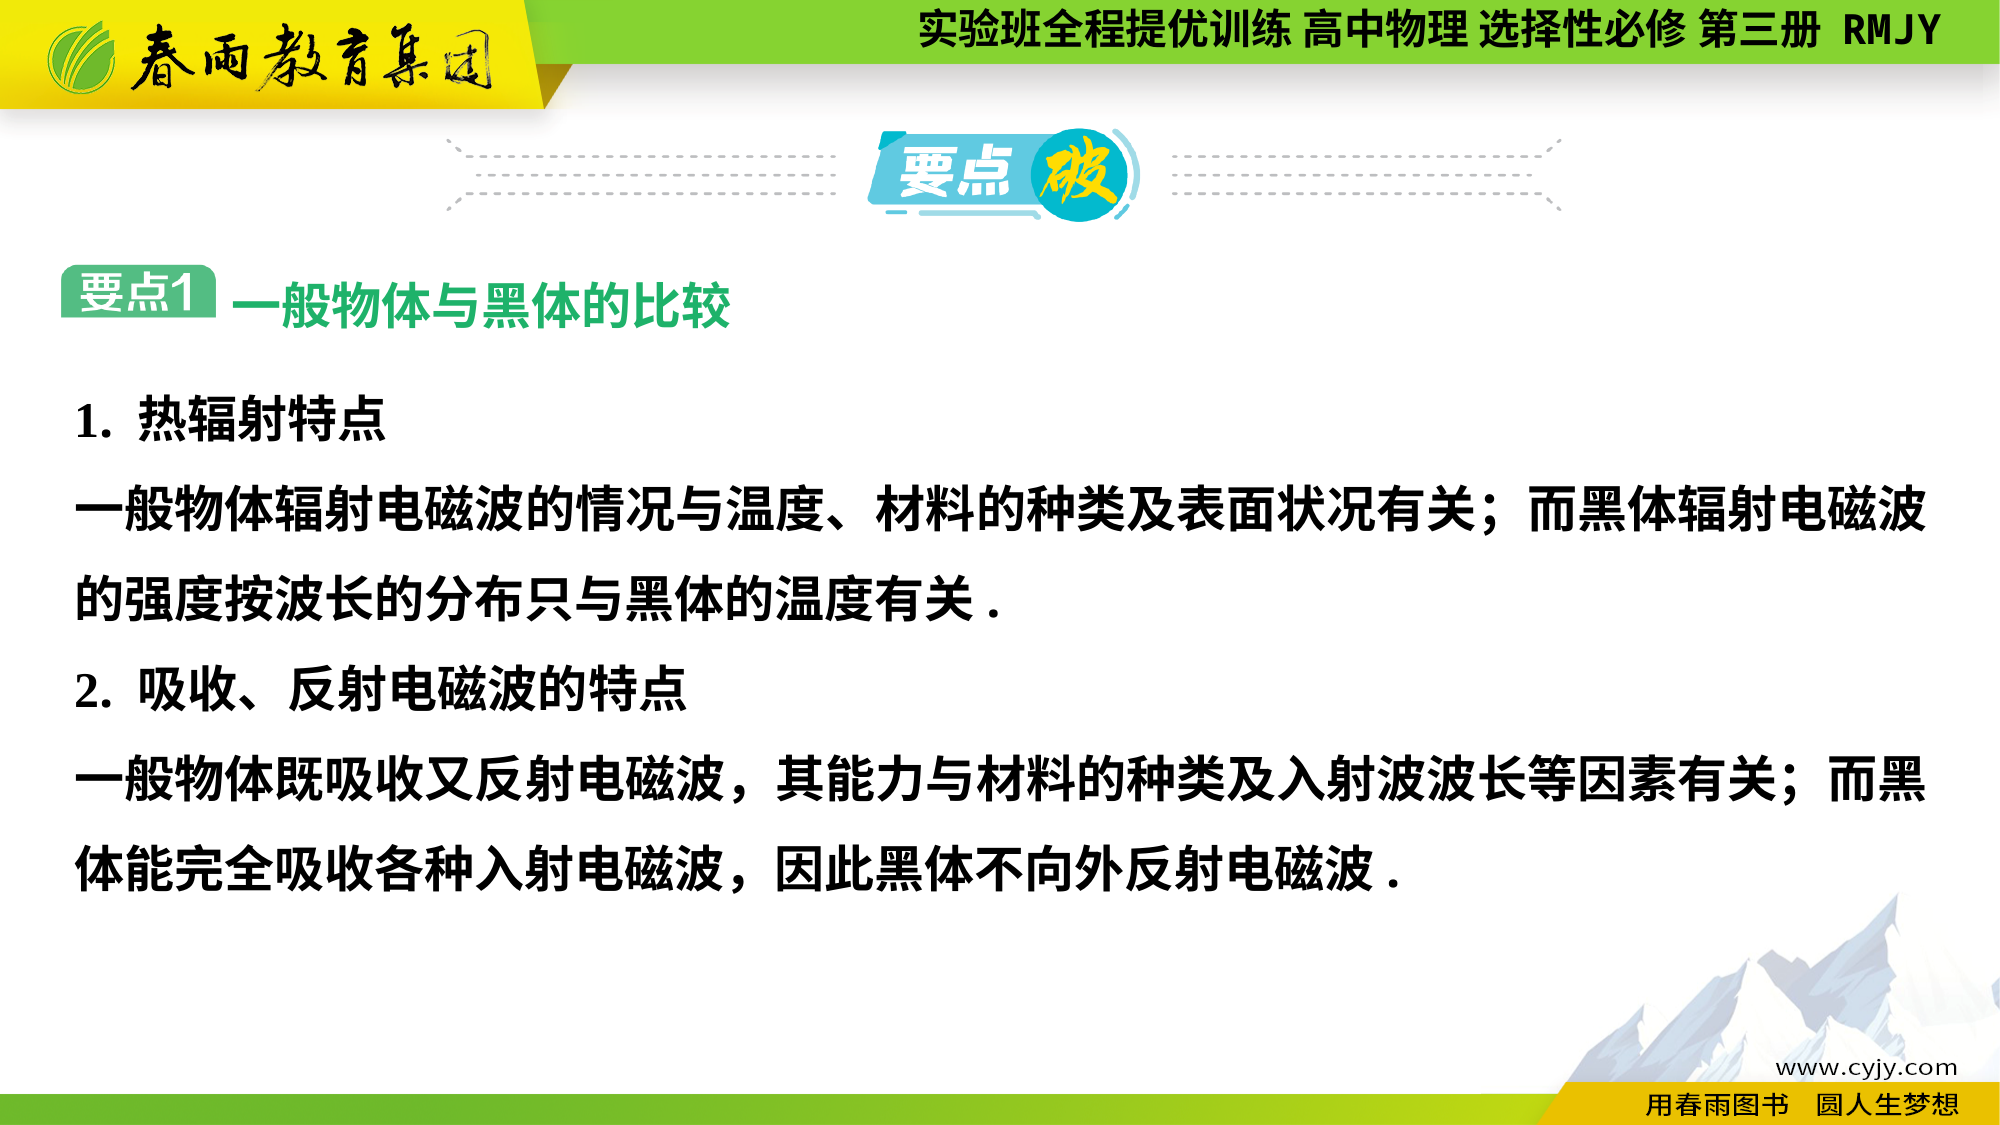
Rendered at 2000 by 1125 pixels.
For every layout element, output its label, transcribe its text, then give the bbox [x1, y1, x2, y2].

list 1. 热辐射特点 一般物体辐射电磁波的情况与温度、材料的种类及表面状况有关；而黑体辐射电磁波的强度按波长的分布只与黑体的温度有关. 2. 吸收、反射电磁波的特点 一般物体既吸收又反射电磁波，其能力与材料的种类及入射波波长等因素有关；而黑体能完全吸收各种入射电磁波，因此黑体不向外反射电磁波. [59, 350, 1944, 899]
picture [0, 0, 2000, 1125]
text_box 一般物体与黑体的比较 [216, 237, 1944, 343]
